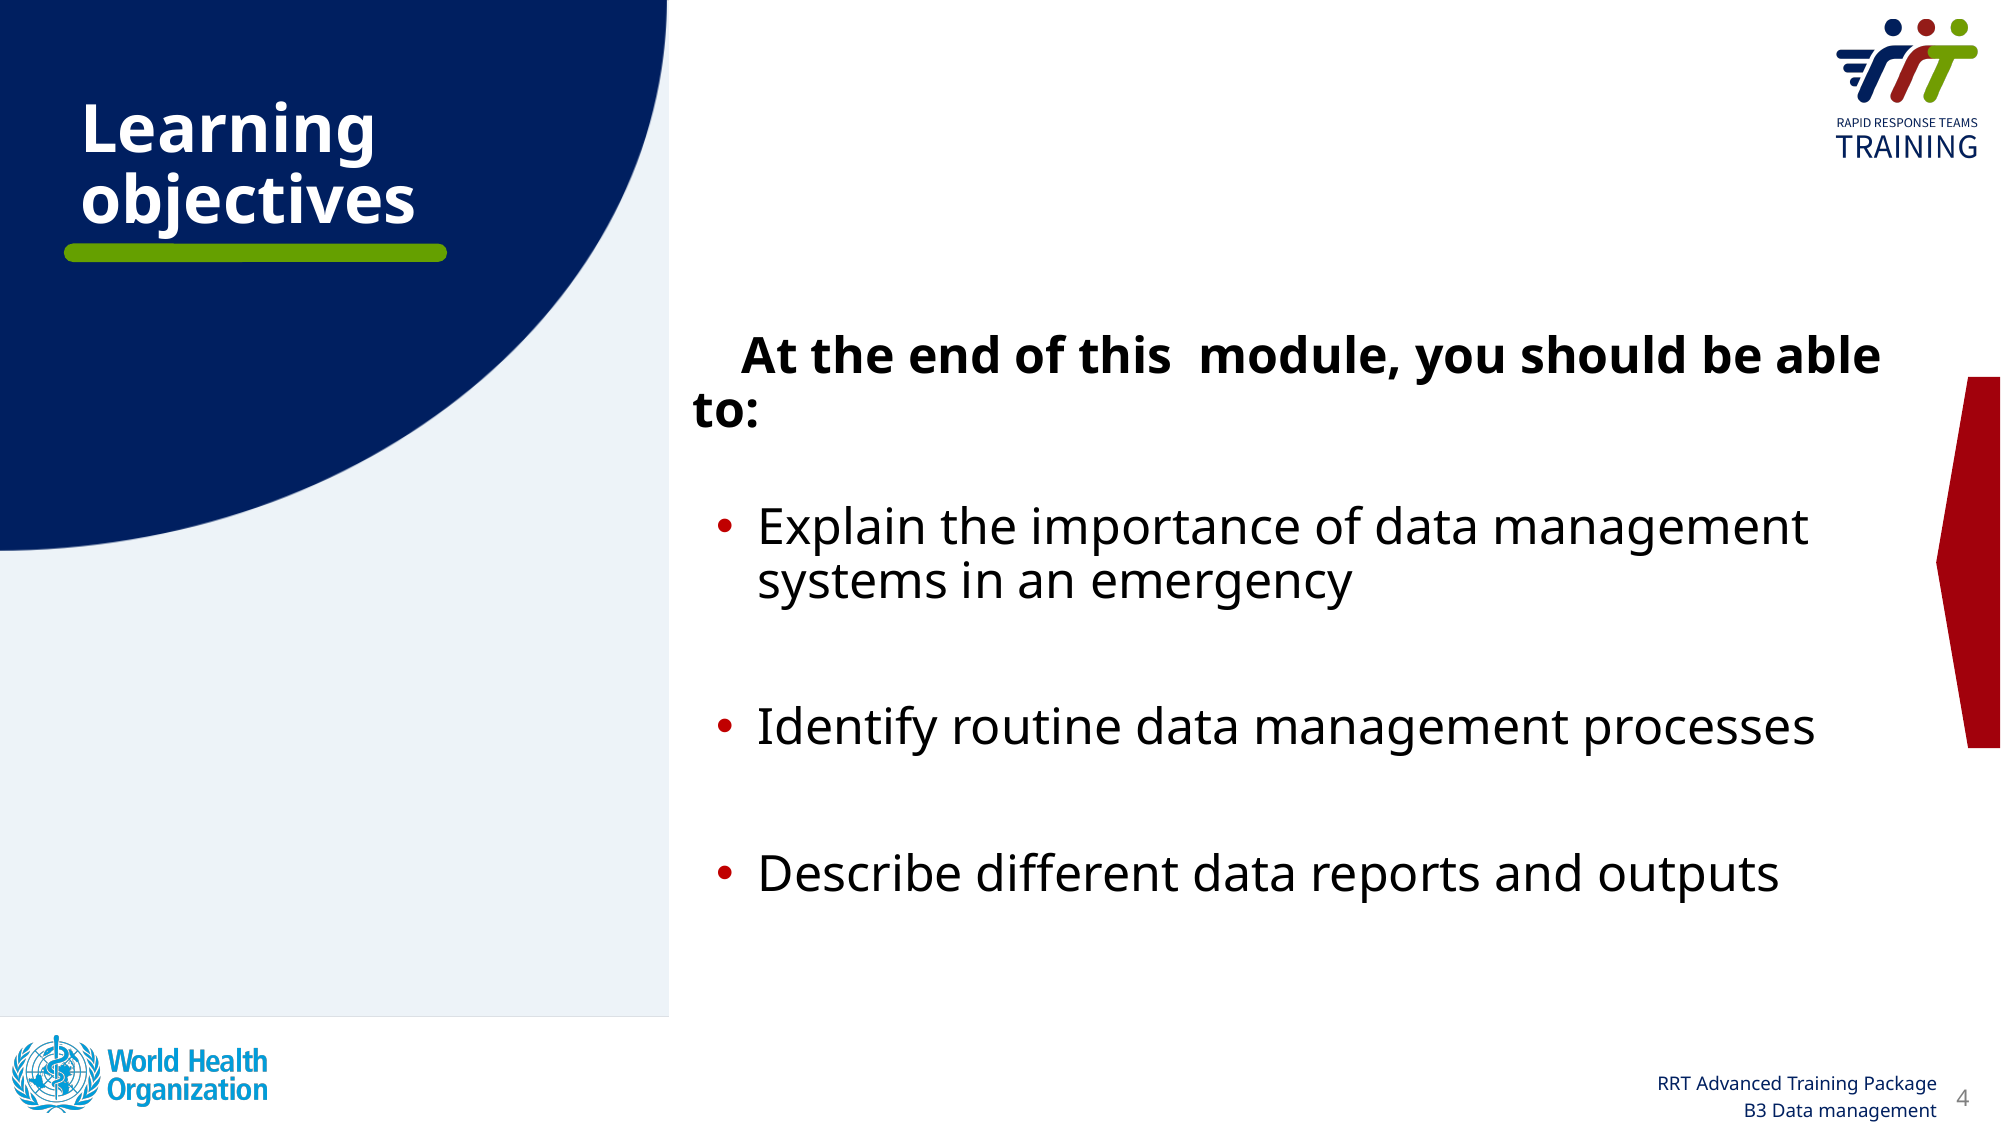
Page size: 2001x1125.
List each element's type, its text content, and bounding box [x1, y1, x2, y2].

text_box Learning objectives [65, 87, 601, 261]
picture [0, 0, 669, 1018]
picture [12, 1083, 48, 1113]
list At the end of this module, you should be able to: Explain the importance of data management systems in an emergency Identify routine data management processes Describe different data reports and outputs [684, 322, 1921, 803]
picture [1835, 19, 1978, 167]
picture [58, 1050, 64, 1058]
picture [12, 1035, 267, 1113]
